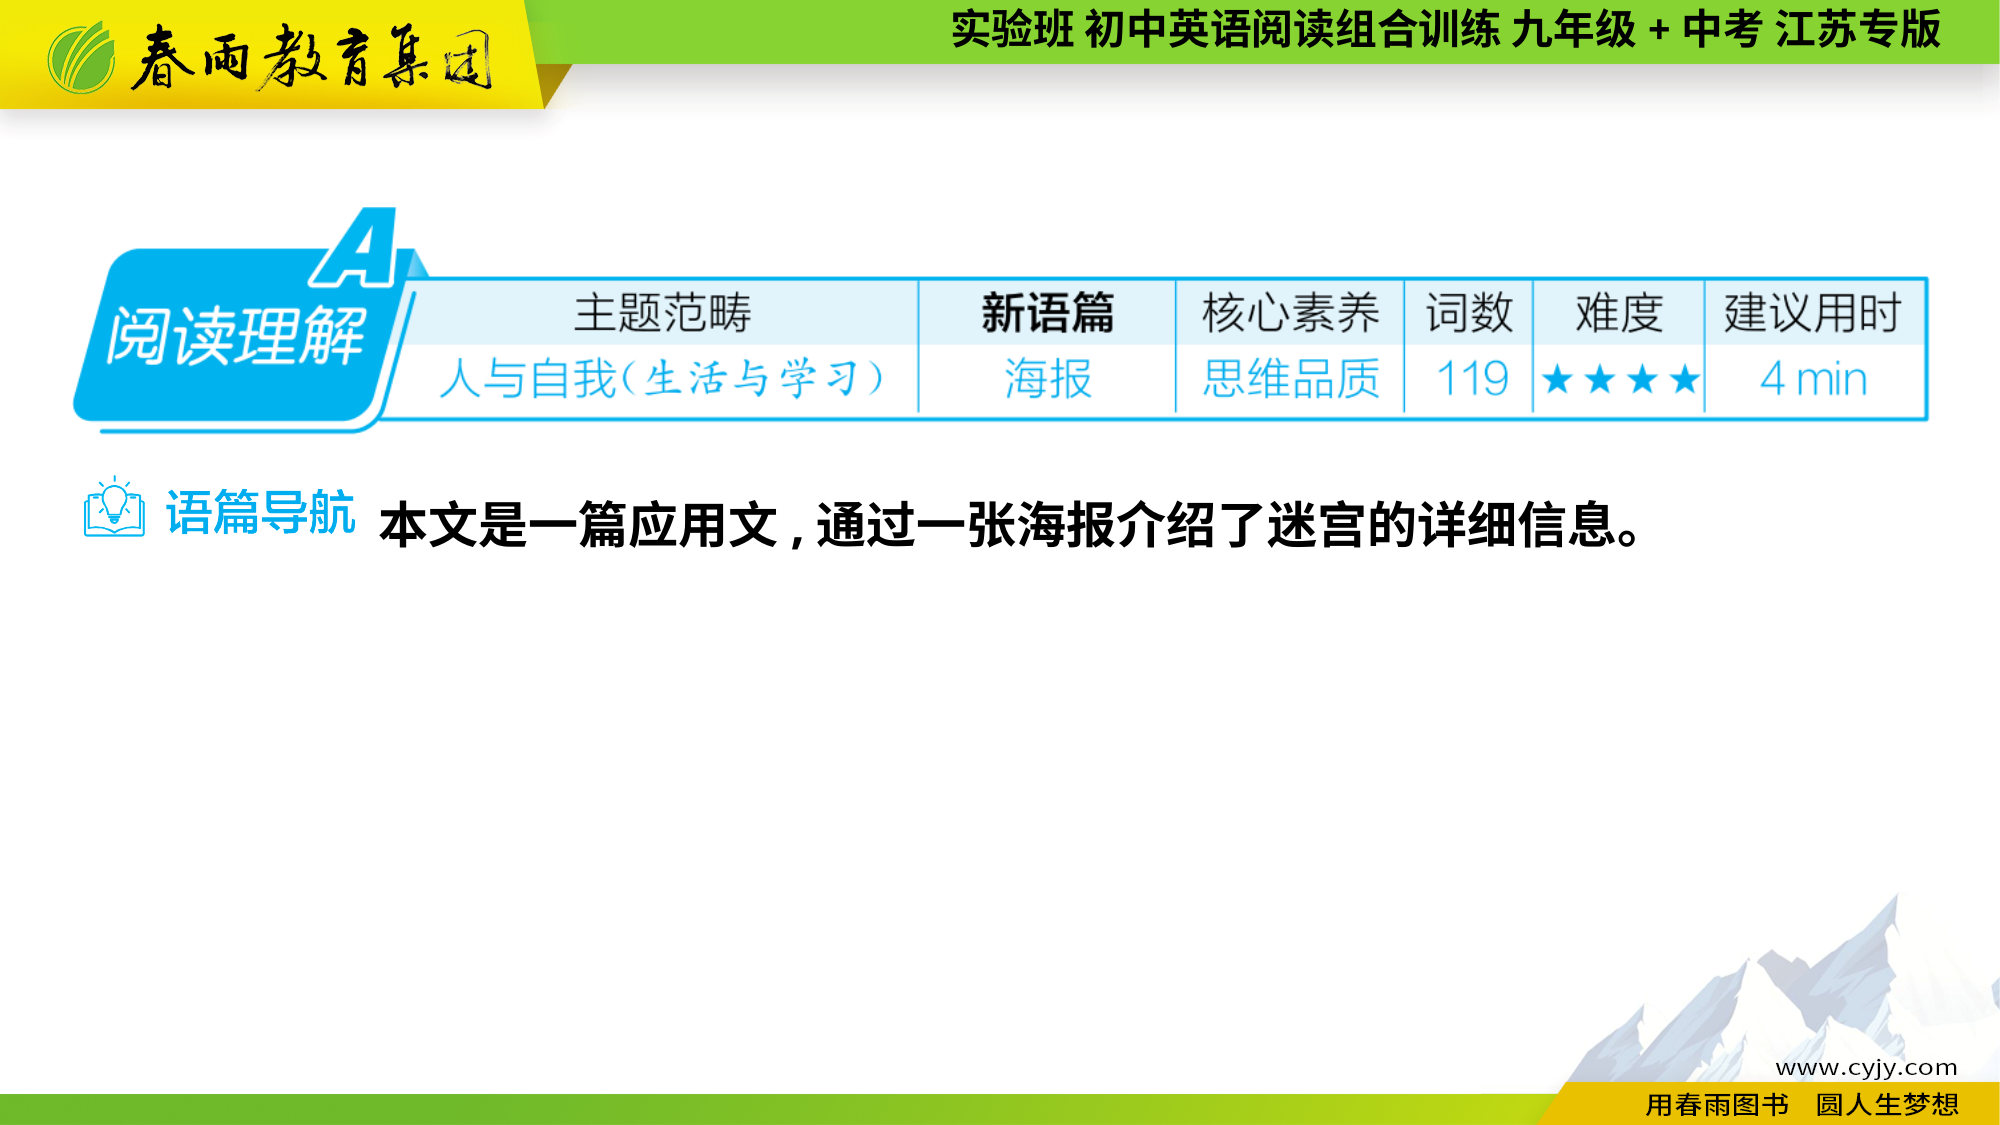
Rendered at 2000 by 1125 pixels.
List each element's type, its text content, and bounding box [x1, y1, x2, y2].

picture [0, 0, 2000, 1125]
list 本文是一篇应用文,通过一张海报介绍了迷宫的详细信息。 [59, 456, 1944, 551]
